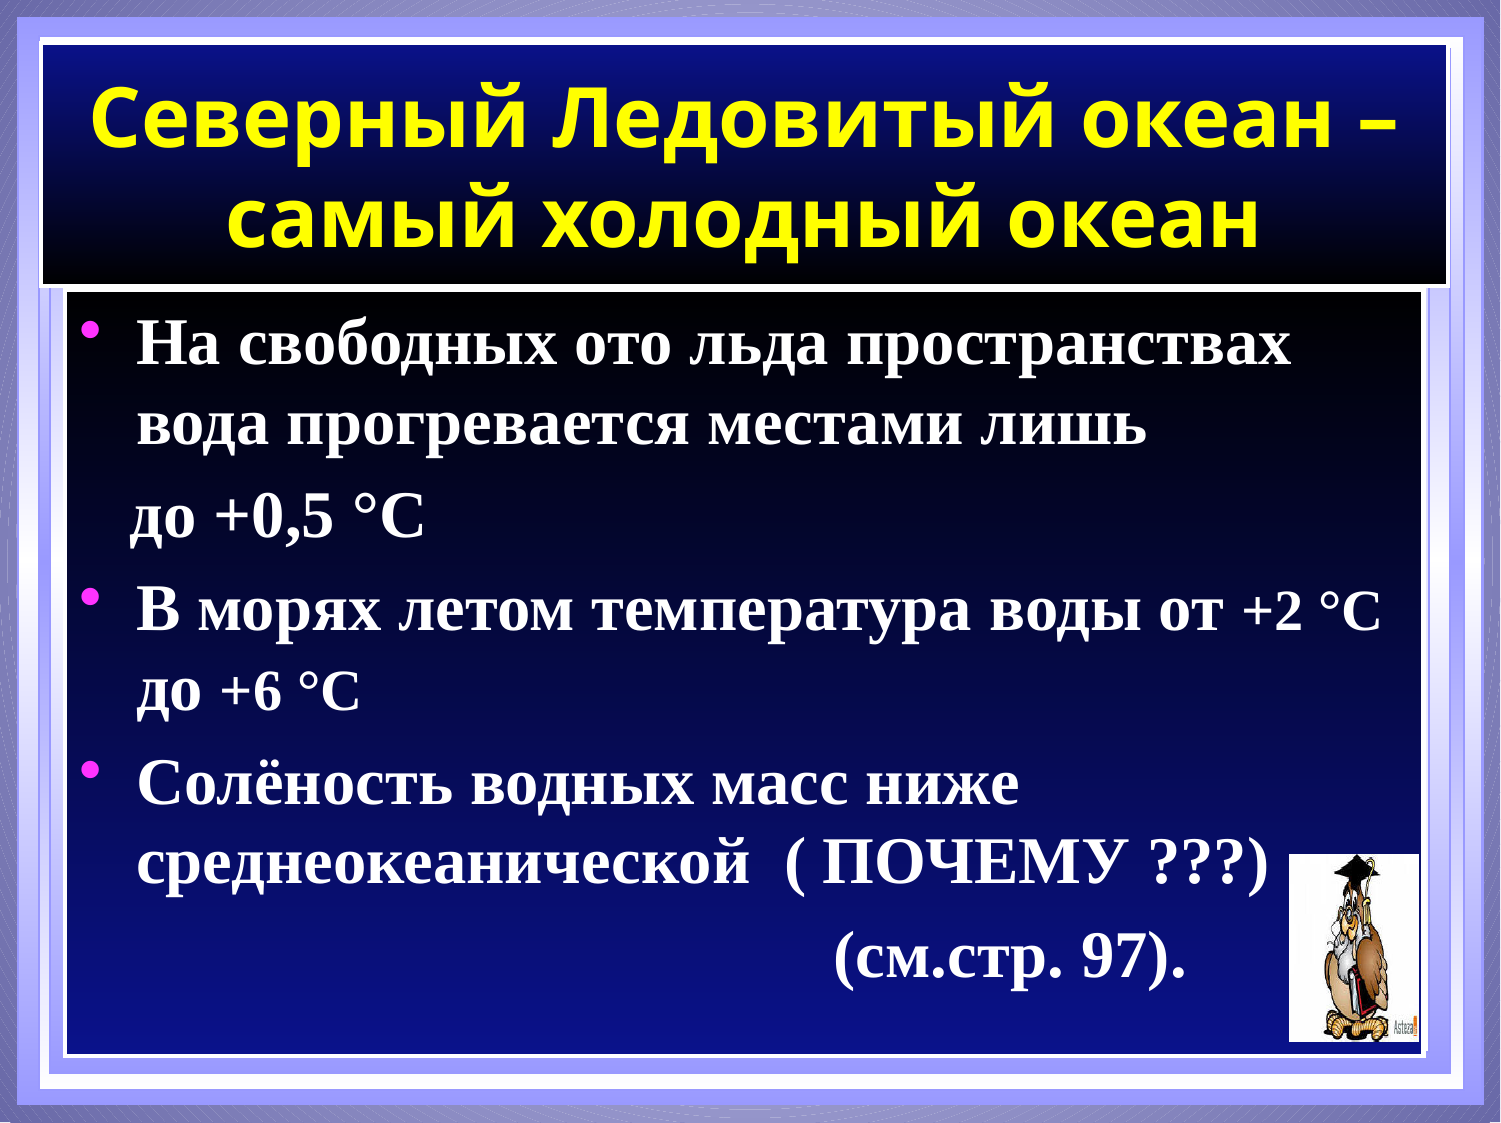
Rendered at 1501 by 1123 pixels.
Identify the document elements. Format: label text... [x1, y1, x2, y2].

title Северный Ледовитый океан – самый холодный океан [40, 42, 1448, 287]
picture [1289, 854, 1419, 1042]
list На свободных ото льда пространствах вода прогревается местами лишь до +0,5 °С В морях летом температура воды от +2 °С до +6 °С Солёность водных масс ниже среднеокеанической ( ПОЧЕМУ ???) (см.стр. 97). [64, 289, 1424, 1057]
